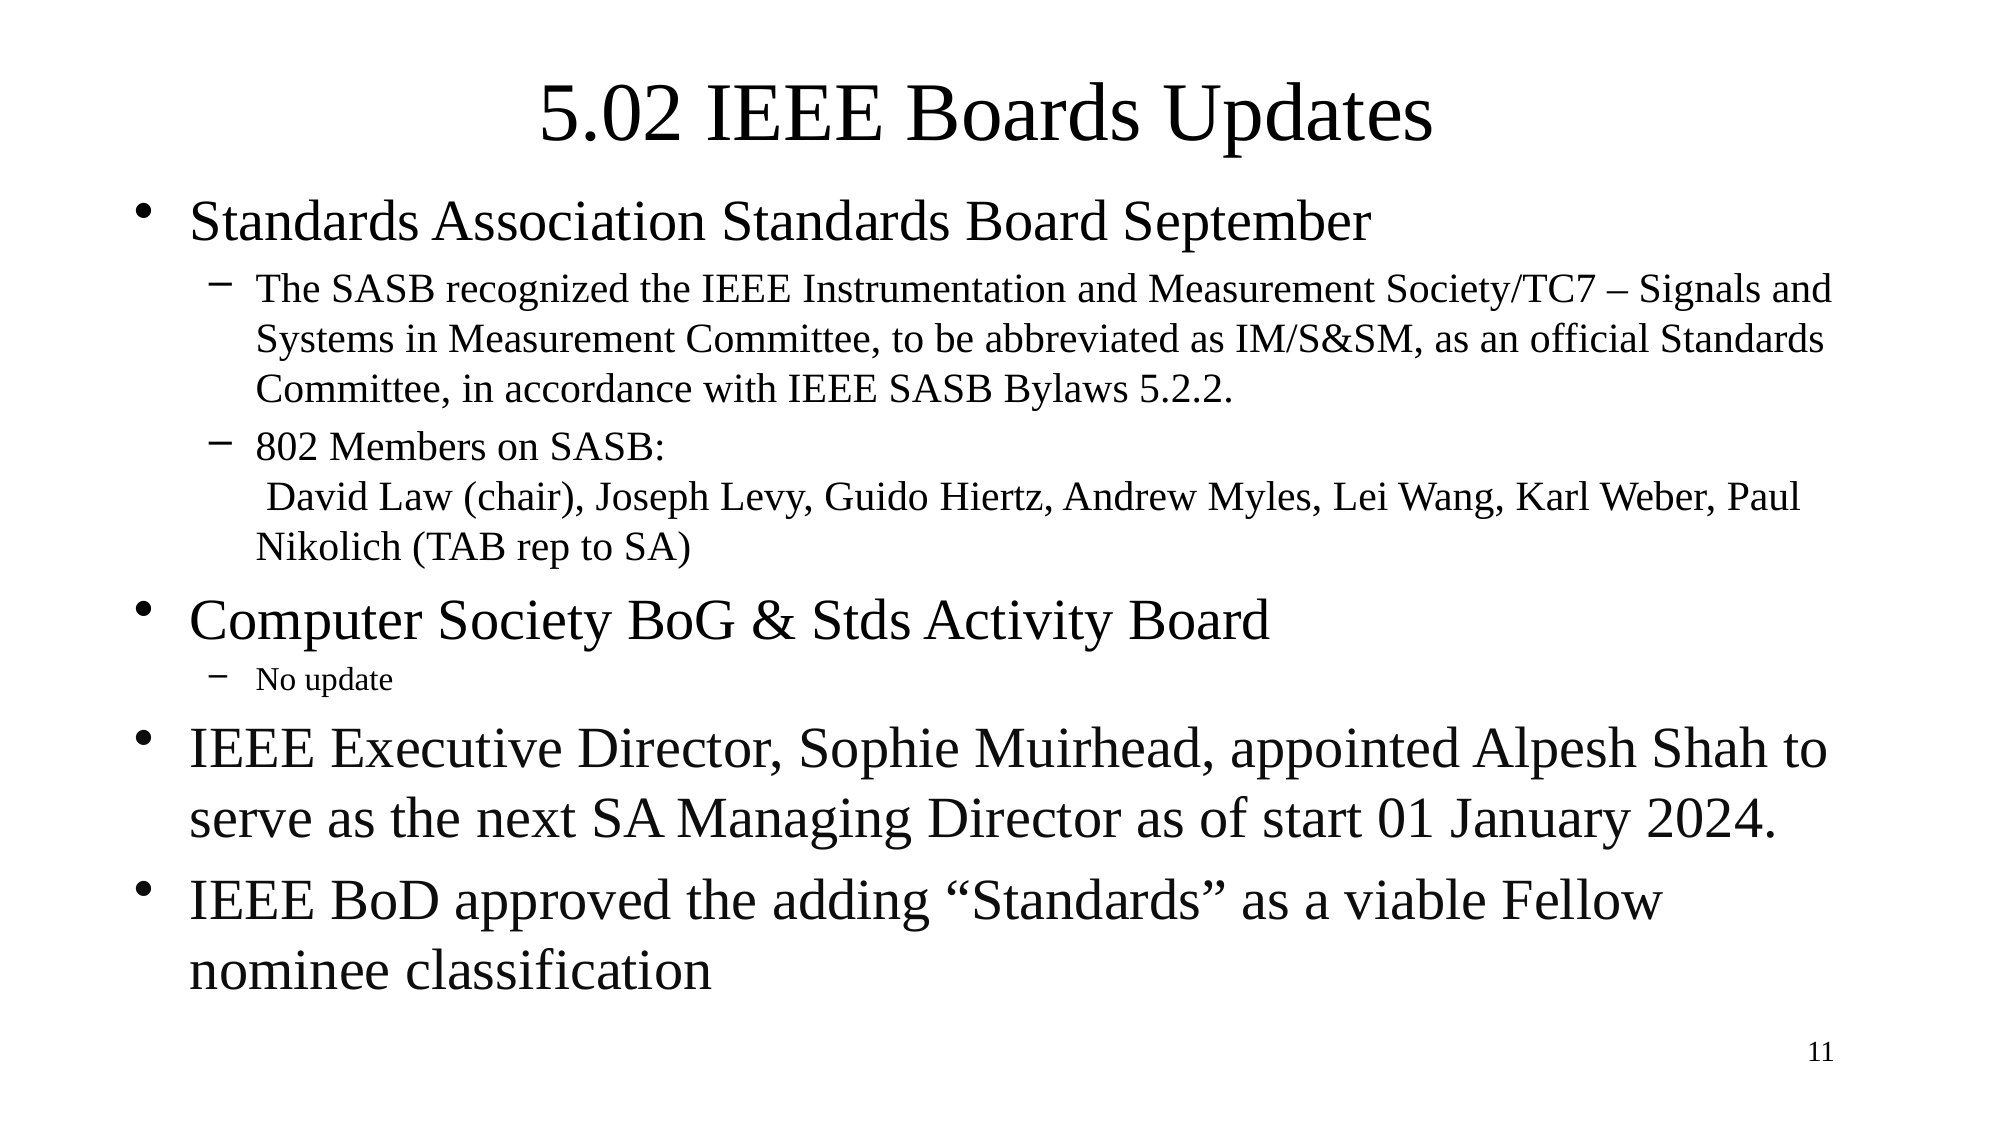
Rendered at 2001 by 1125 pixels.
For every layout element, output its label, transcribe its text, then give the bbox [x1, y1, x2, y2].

list Standards Association Standards Board September The SASB recognized the IEEE Instrumentation and Measurement Society/TC7 – Signals and Systems in Measurement Committee, to be abbreviated as IM/S&SM, as an official Standards Committee, in accordance with IEEE SASB Bylaws 5.2.2. 802 Members on SASB: David Law (chair), Joseph Levy, Guido Hiertz, Andrew Myles, Lei Wang, Karl Weber, Paul Nikolich (TAB rep to SA) Computer Society BoG & Stds Activity Board No update IEEE Executive Director, Sophie Muirhead, appointed Alpesh Shah to serve as the next SA Managing Director as of start 01 January 2024. IEEE BoD approved the adding “Standards” as a viable Fellow nominee classification [118, 174, 1882, 1026]
text_box 5.02 IEEE Boards Updates [349, 50, 1625, 238]
slide_number 11 [1433, 1024, 1851, 1101]
